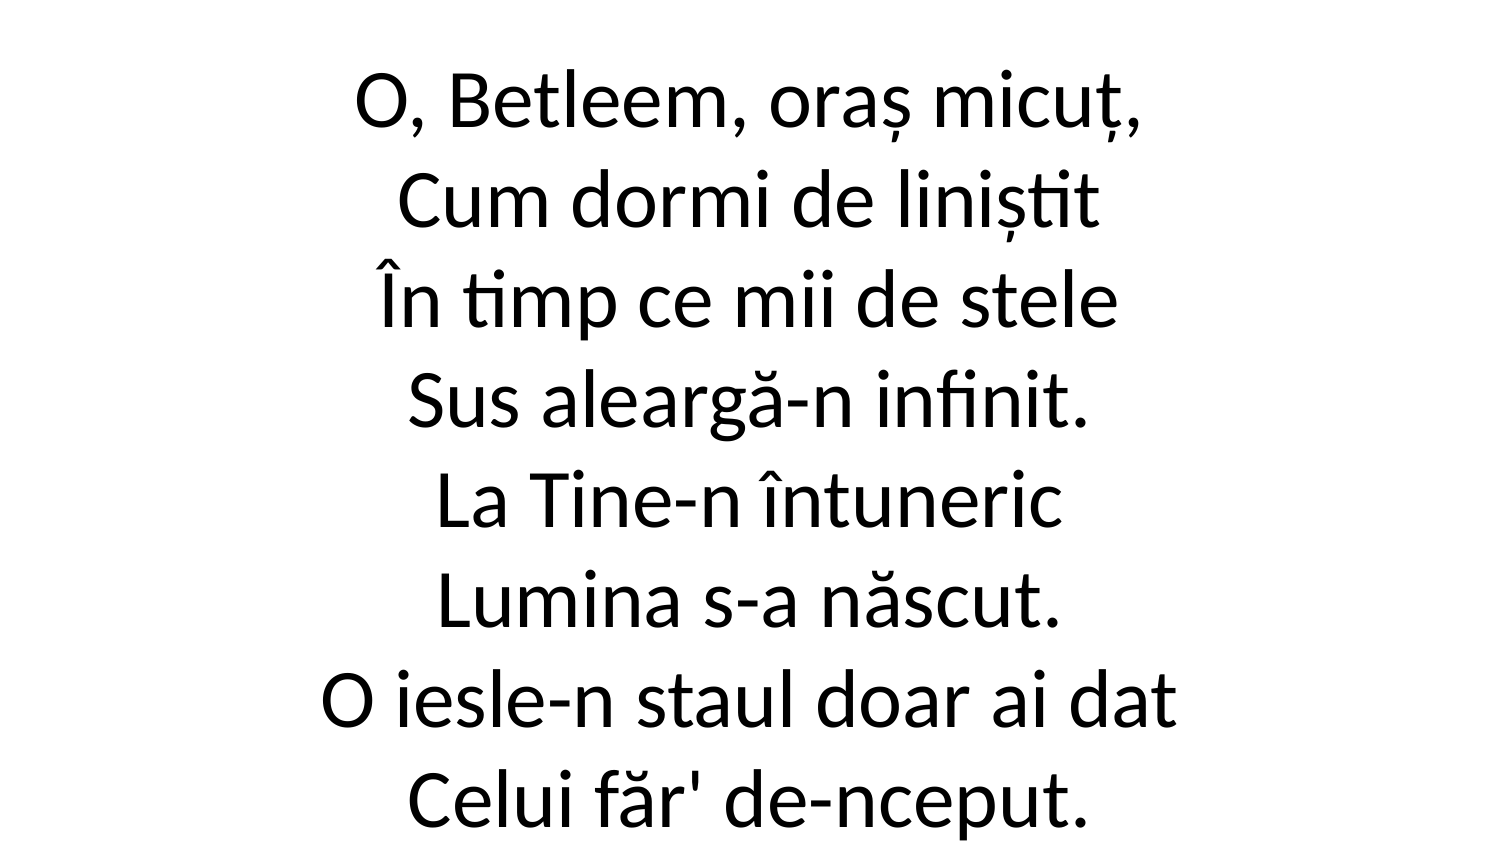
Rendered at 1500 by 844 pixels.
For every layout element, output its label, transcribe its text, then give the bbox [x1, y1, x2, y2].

text_box O, Betleem, oraș micuț, Cum dormi de liniștit În timp ce mii de stele Sus aleargă-n infinit. La Tine-n întuneric Lumina s-a născut. O iesle-n staul doar ai dat Celui făr' de-nceput. [305, 0, 1195, 844]
